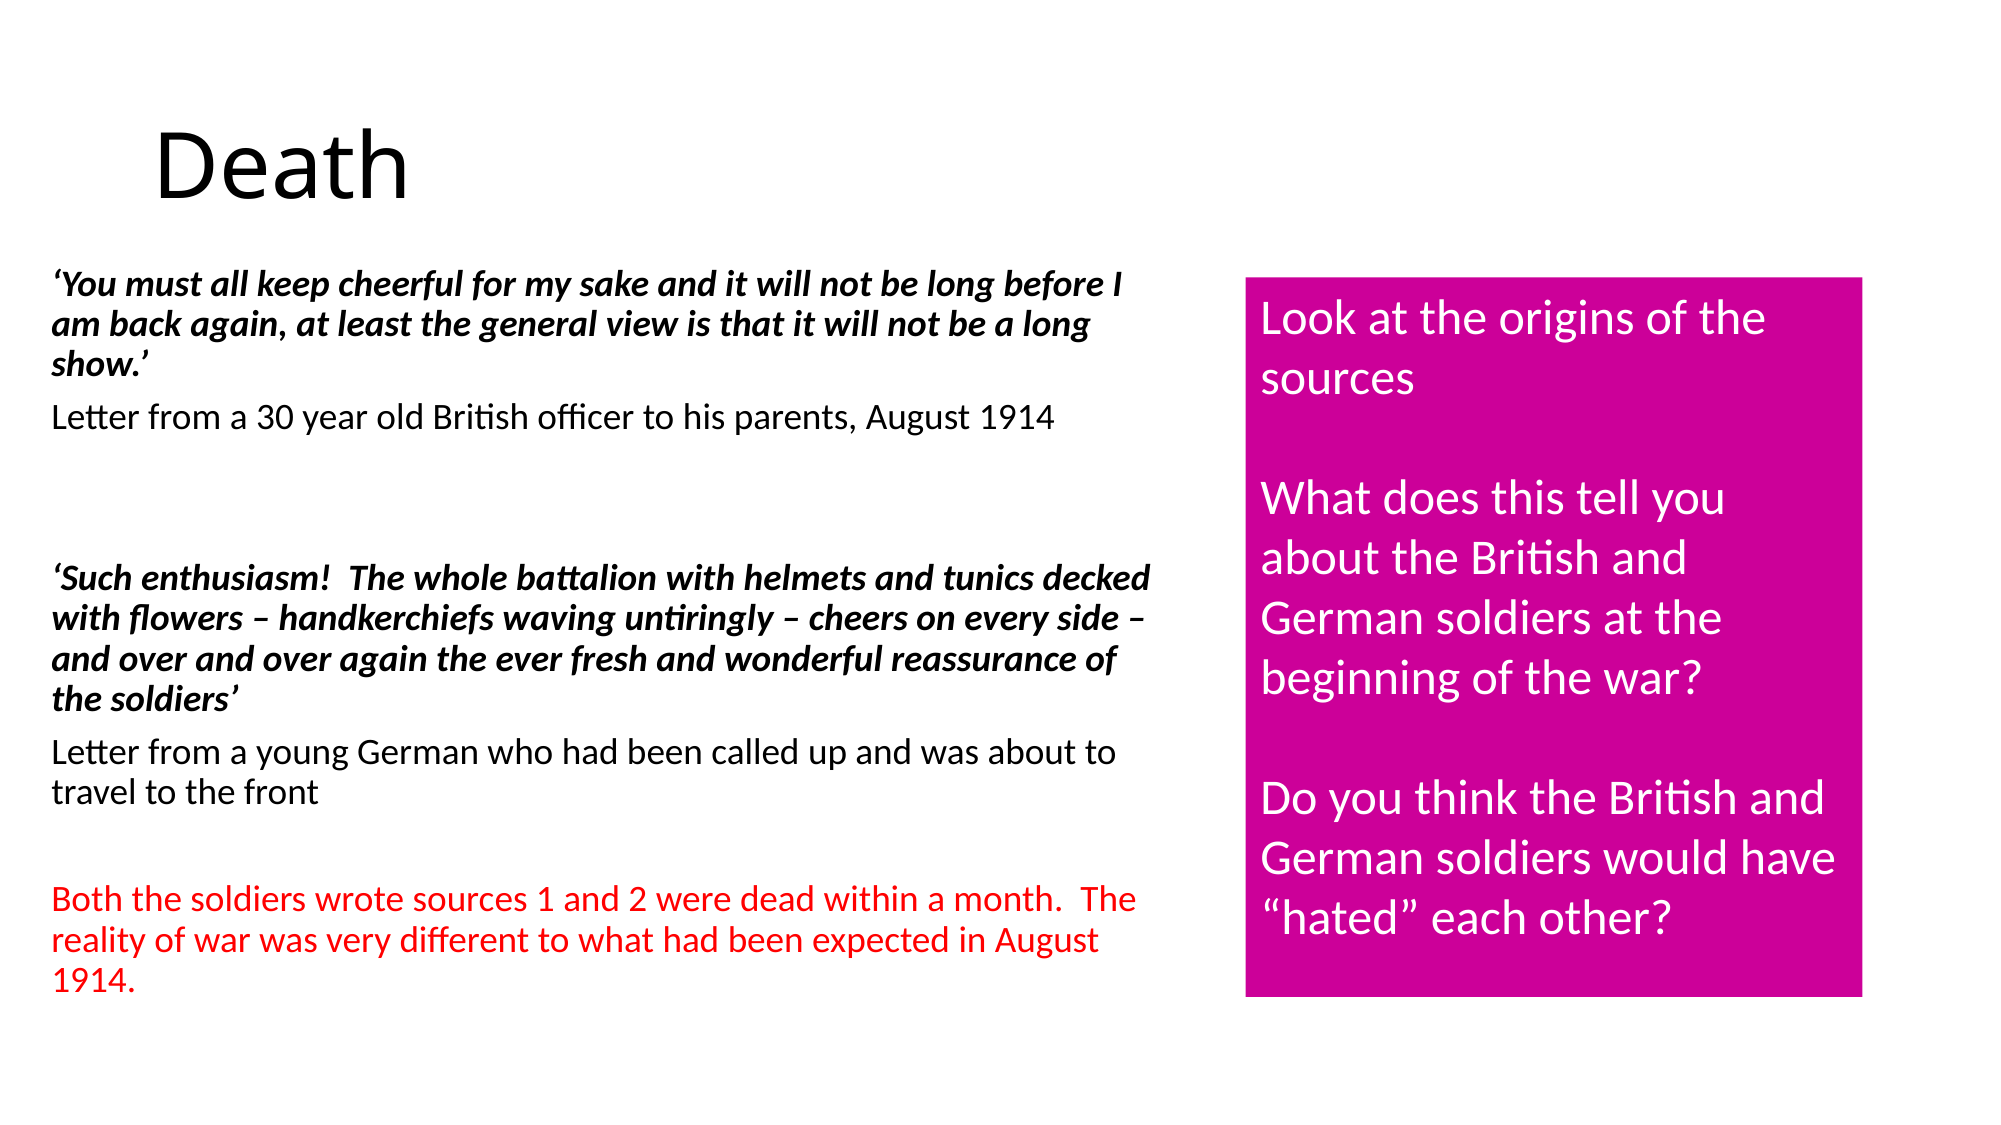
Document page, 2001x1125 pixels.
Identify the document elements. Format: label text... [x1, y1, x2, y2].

text_box Look at the origins of the sources What does this tell you about the British and German soldiers at the beginning of the war? Do you think the British and German soldiers would have “hated” each other? [1245, 277, 1863, 997]
list ‘You must all keep cheerful for my sake and it will not be long before I am back again, at least the general view is that it will not be a long show.’ Letter from a 30 year old British officer to his parents, August 1914 ‘Such enthusiasm! The whole battalion with helmets and tunics decked with flowers – handkerchiefs waving untiringly – cheers on every side – and over and over again the ever fresh and wonderful reassurance of the soldiers’ Letter from a young German who had been called up and was about to travel to the front Both the soldiers wrote sources 1 and 2 were dead within a month. The reality of war was very different to what had been expected in August 1914. [36, 256, 1191, 1014]
title Death [137, 59, 1863, 278]
